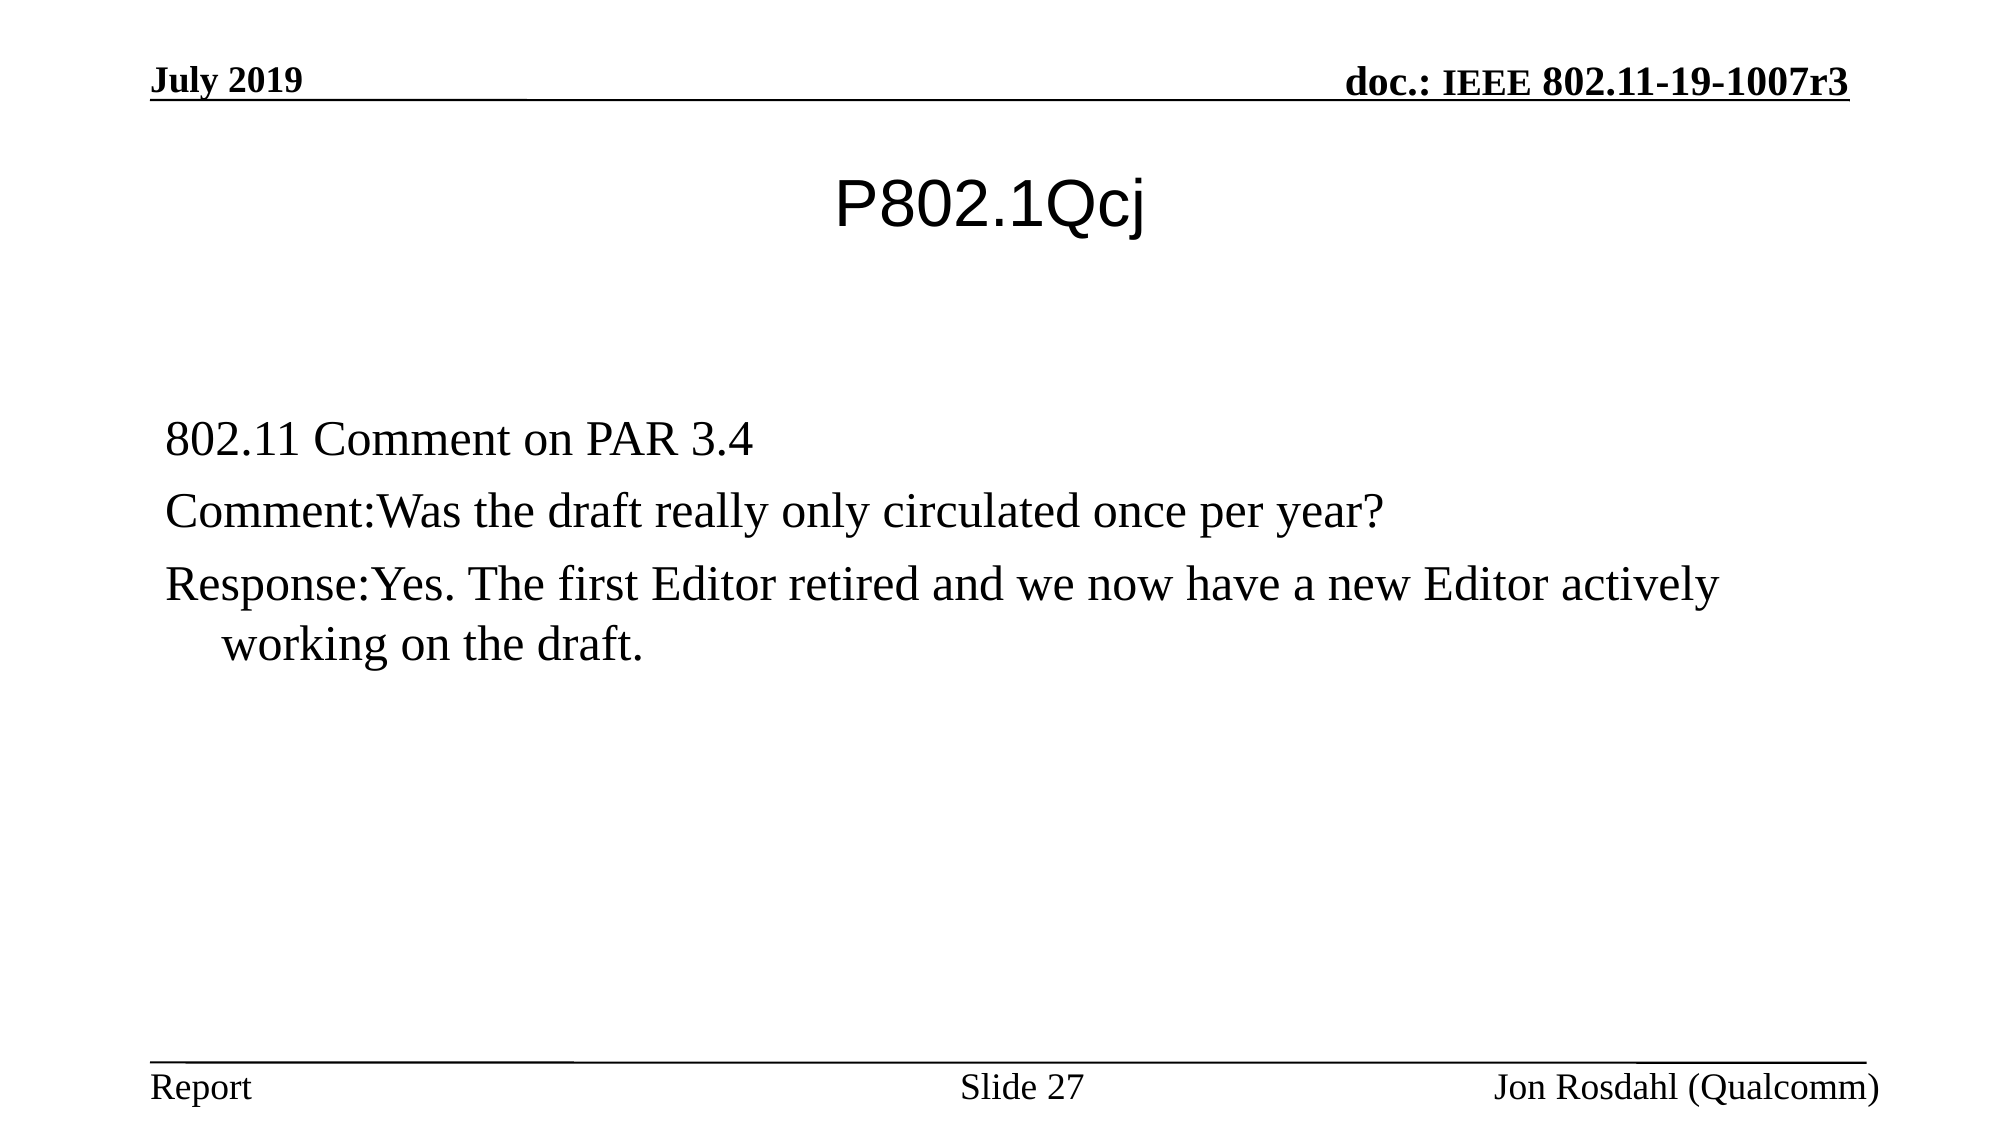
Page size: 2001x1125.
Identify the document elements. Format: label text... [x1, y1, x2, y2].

list 802.11 Comment on PAR 3.4 Comment:Was the draft really only circulated once per year? Response:Yes. The first Editor retired and we now have a new Editor actively working on the draft. [149, 324, 1850, 1000]
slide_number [149, 49, 431, 100]
slide_number Slide 27 [950, 1061, 1095, 1125]
title P802.1Qcj [149, 112, 1850, 288]
footer Jon Rosdahl (Qualcomm) [1436, 1061, 1881, 1108]
